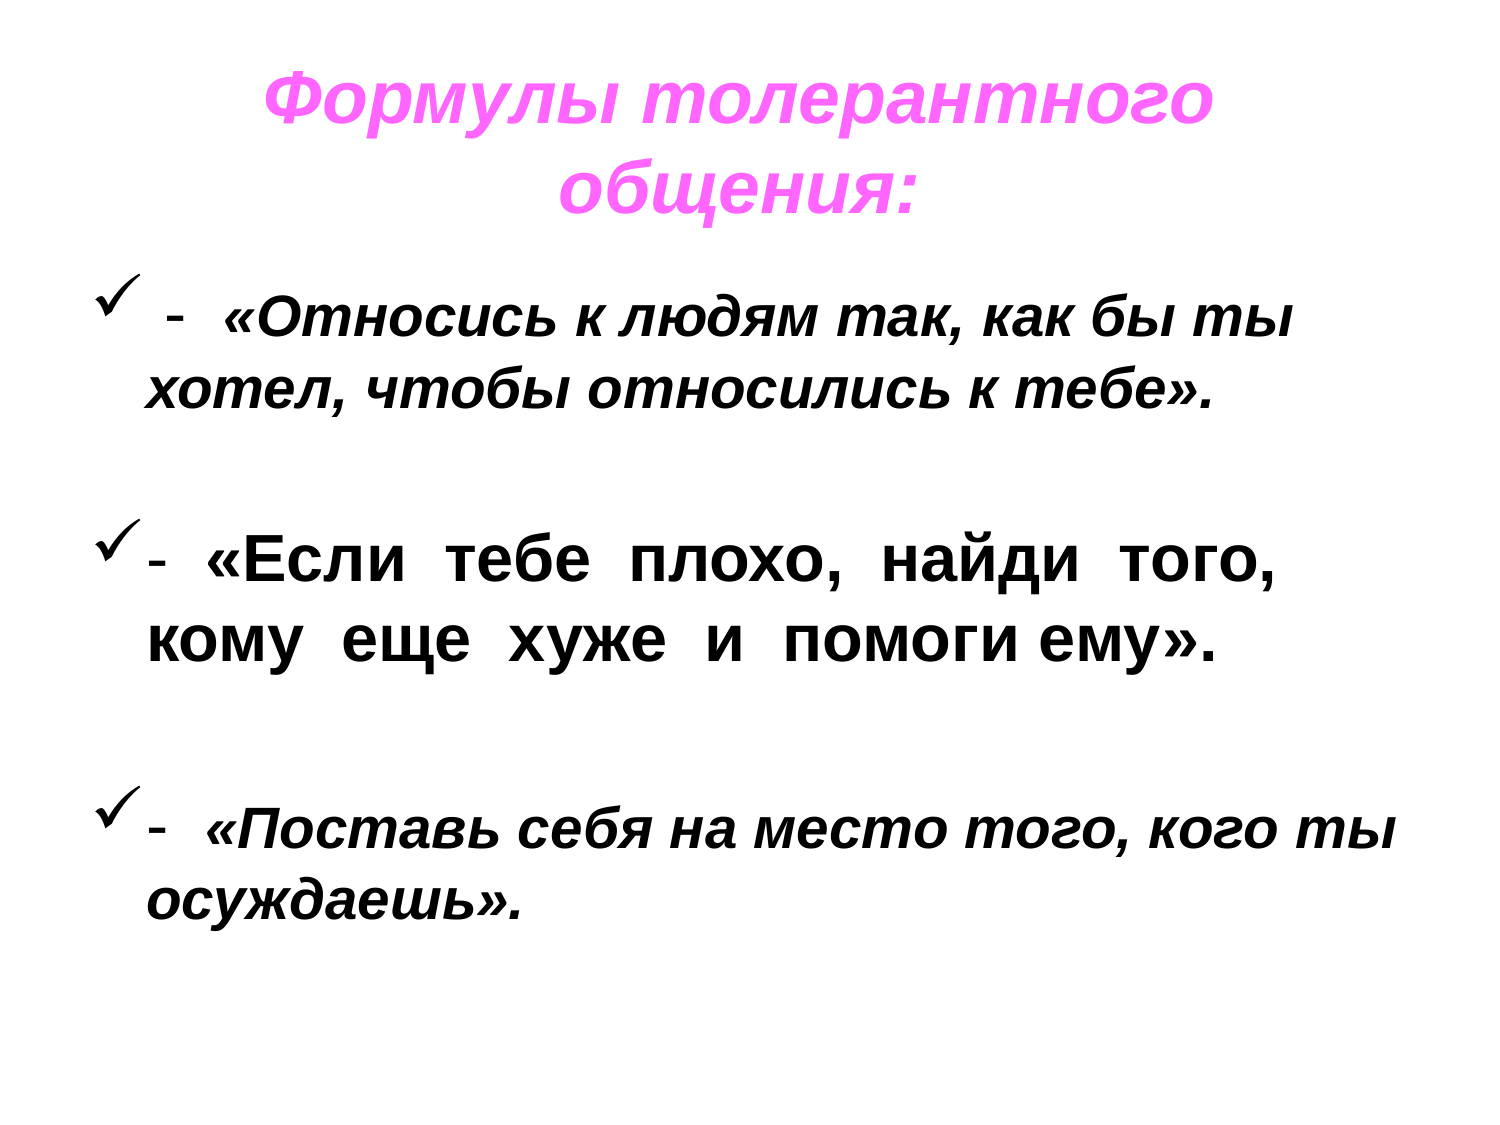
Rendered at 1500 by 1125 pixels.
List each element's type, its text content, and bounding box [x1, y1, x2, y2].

list - «Относись к людям так, как бы ты хотел, чтобы относились к тебе». - «Если тебе плохо, найди того, кому еще хуже и помоги ему». - «Поставь себя на место того, кого ты осуждаешь». [74, 262, 1426, 1006]
title Формулы толерантного общения: [74, 44, 1426, 233]
